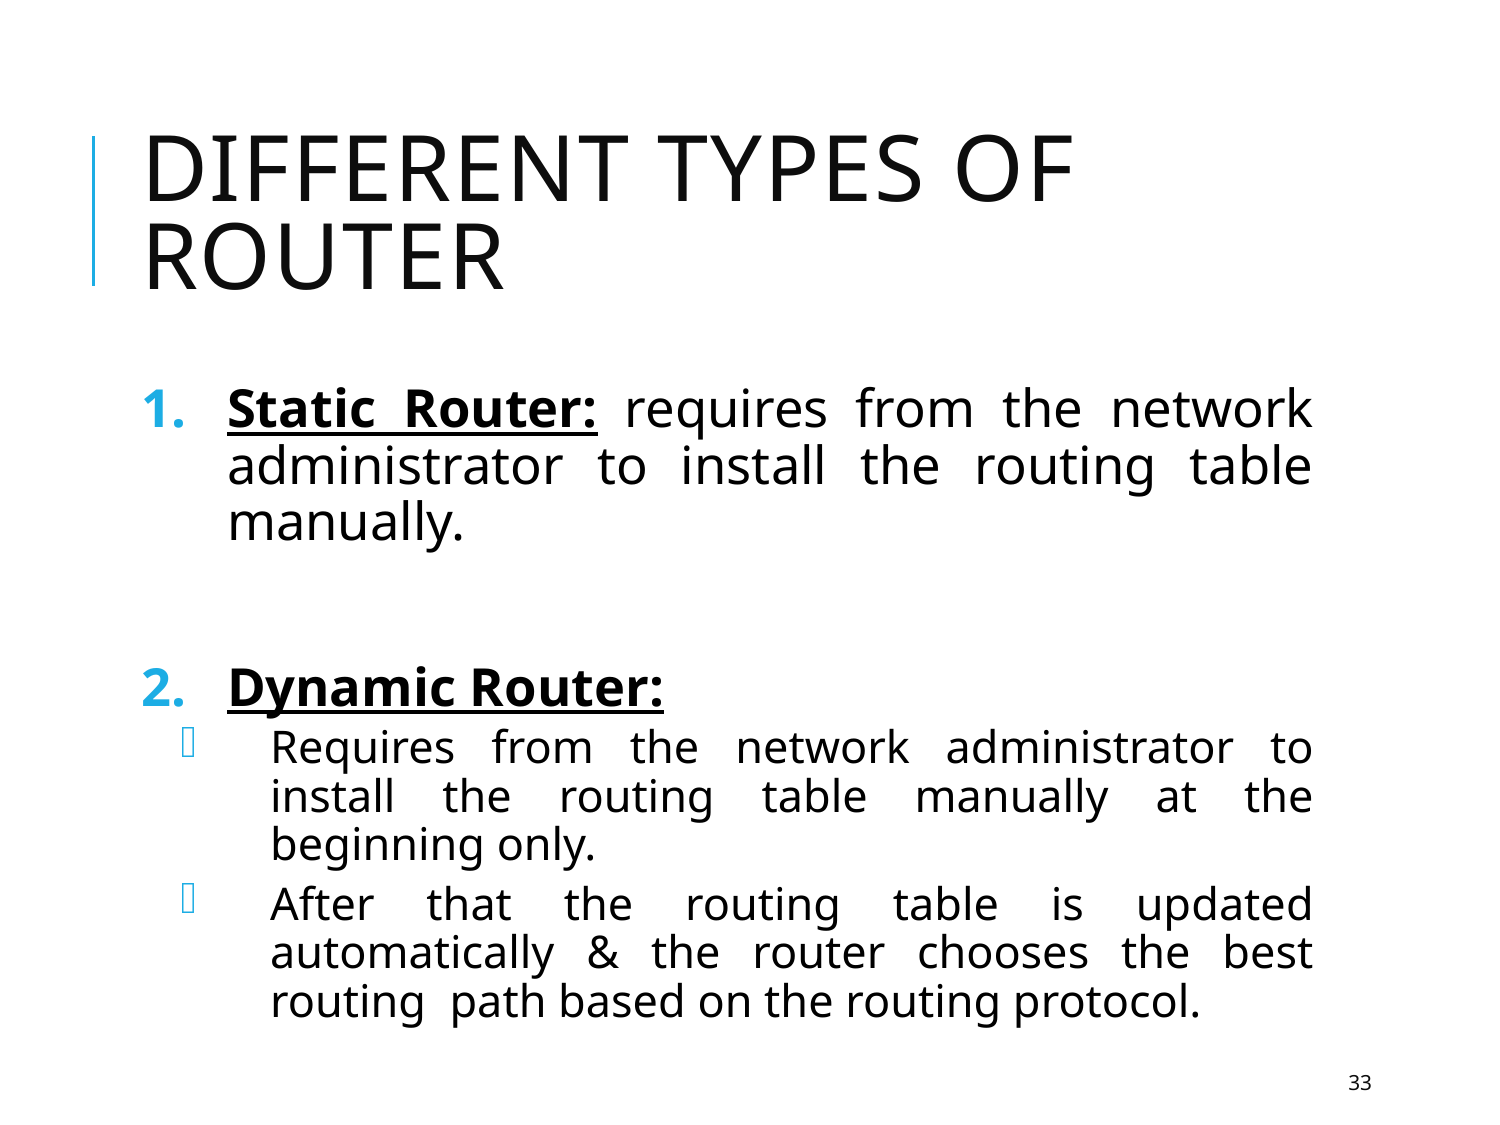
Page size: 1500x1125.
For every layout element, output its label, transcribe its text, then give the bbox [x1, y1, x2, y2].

title Different Types of Router [126, 96, 1322, 342]
slide_number 33 [1333, 1061, 1454, 1107]
list Static Router: requires from the network administrator to install the routing table manually. Dynamic Router: Requires from the network administrator to install the routing table manually at the beginning only. After that the routing table is updated automatically & the router chooses the best routing path based on the routing protocol. [126, 375, 1322, 1035]
